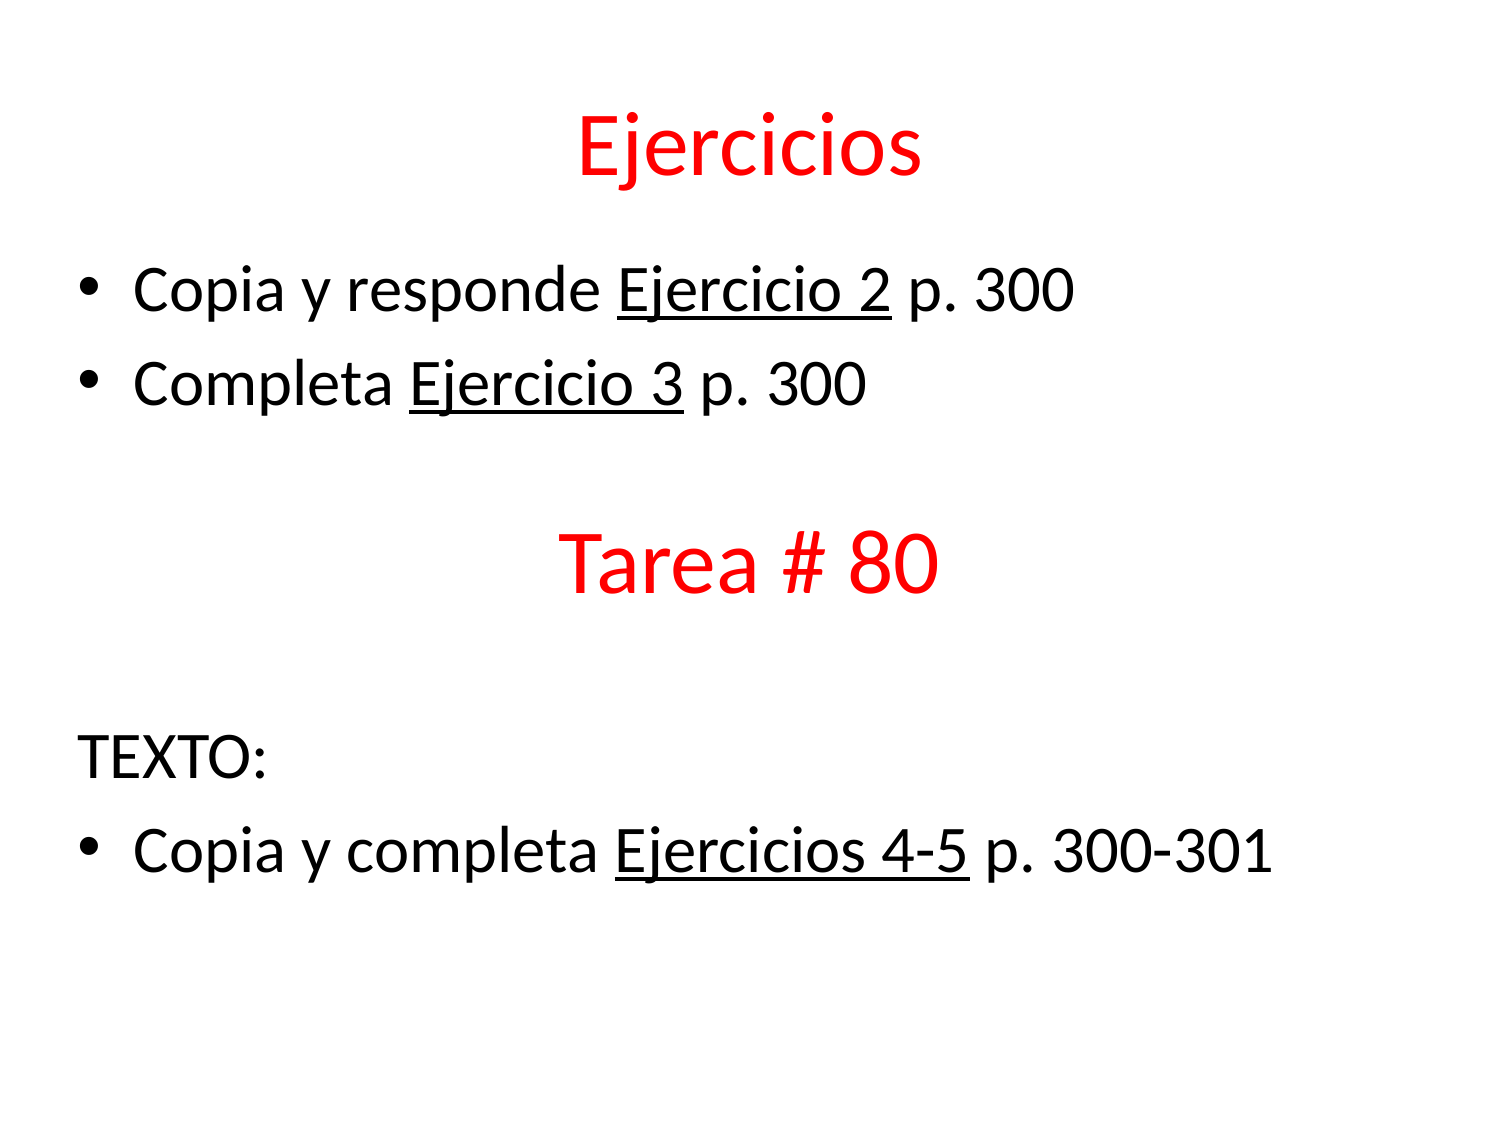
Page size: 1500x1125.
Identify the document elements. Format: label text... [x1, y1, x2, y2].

list Copia y responde Ejercicio 2 p. 300 Completa Ejercicio 3 p. 300 TEXTO: Copia y completa Ejercicios 4-5 p. 300-301 [62, 237, 1438, 1050]
text_box Tarea # 80 [74, 462, 1425, 650]
title Ejercicios [75, 45, 1425, 233]
